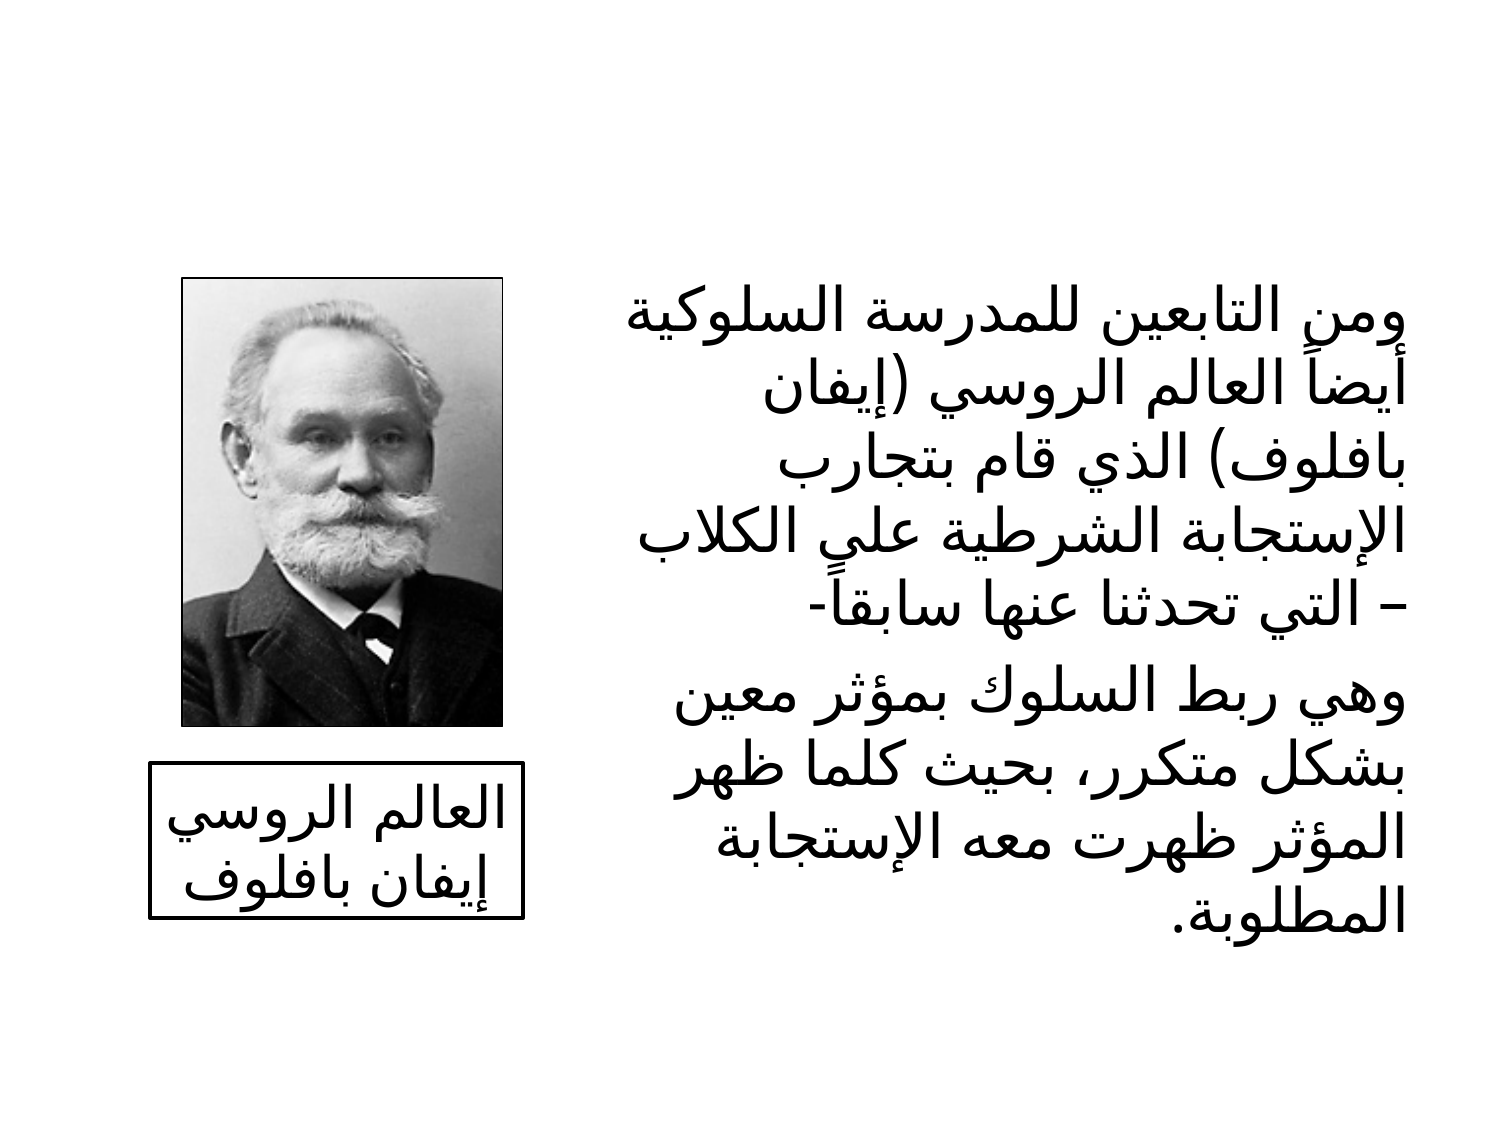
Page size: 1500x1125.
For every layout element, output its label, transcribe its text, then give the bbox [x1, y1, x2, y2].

picture [182, 278, 503, 727]
list ومن التابعين للمدرسة السلوكية أيضاً العالم الروسي (إيفان بافلوف) الذي قام بتجارب الإستجابة الشرطية على الكلاب – التي تحدثنا عنها سابقاً- وهي ربط السلوك بمؤثر معين بشكل متكرر، بحيث كلما ظهر المؤثر ظهرت معه الإستجابة المطلوبة. [596, 262, 1425, 1005]
text_box العالم الروسي إيفان بافلوف [148, 761, 525, 920]
